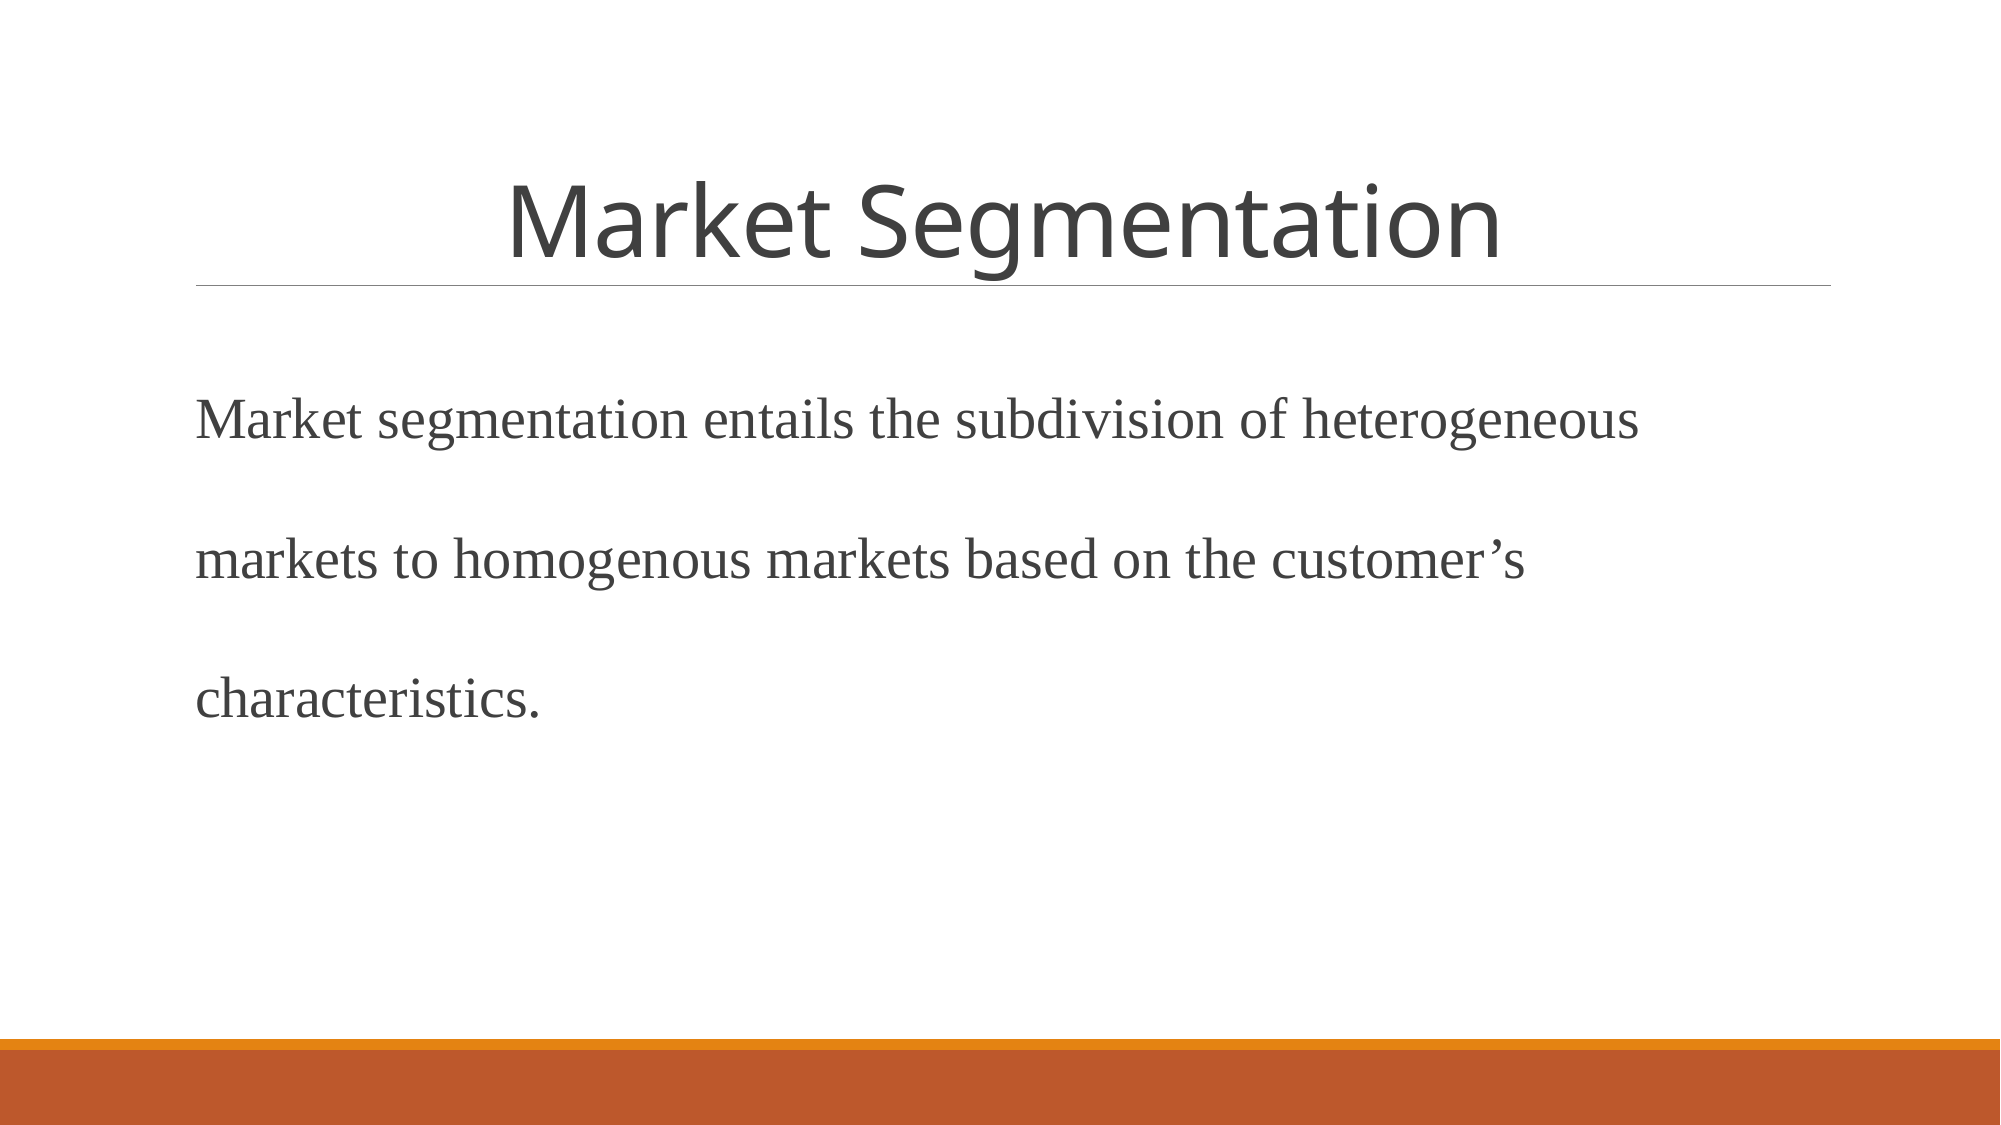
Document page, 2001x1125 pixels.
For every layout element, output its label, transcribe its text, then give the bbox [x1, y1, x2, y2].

title Market Segmentation [180, 47, 1830, 285]
list Market segmentation entails the subdivision of heterogeneous markets to homogenous markets based on the customer’s characteristics. [180, 302, 1830, 963]
